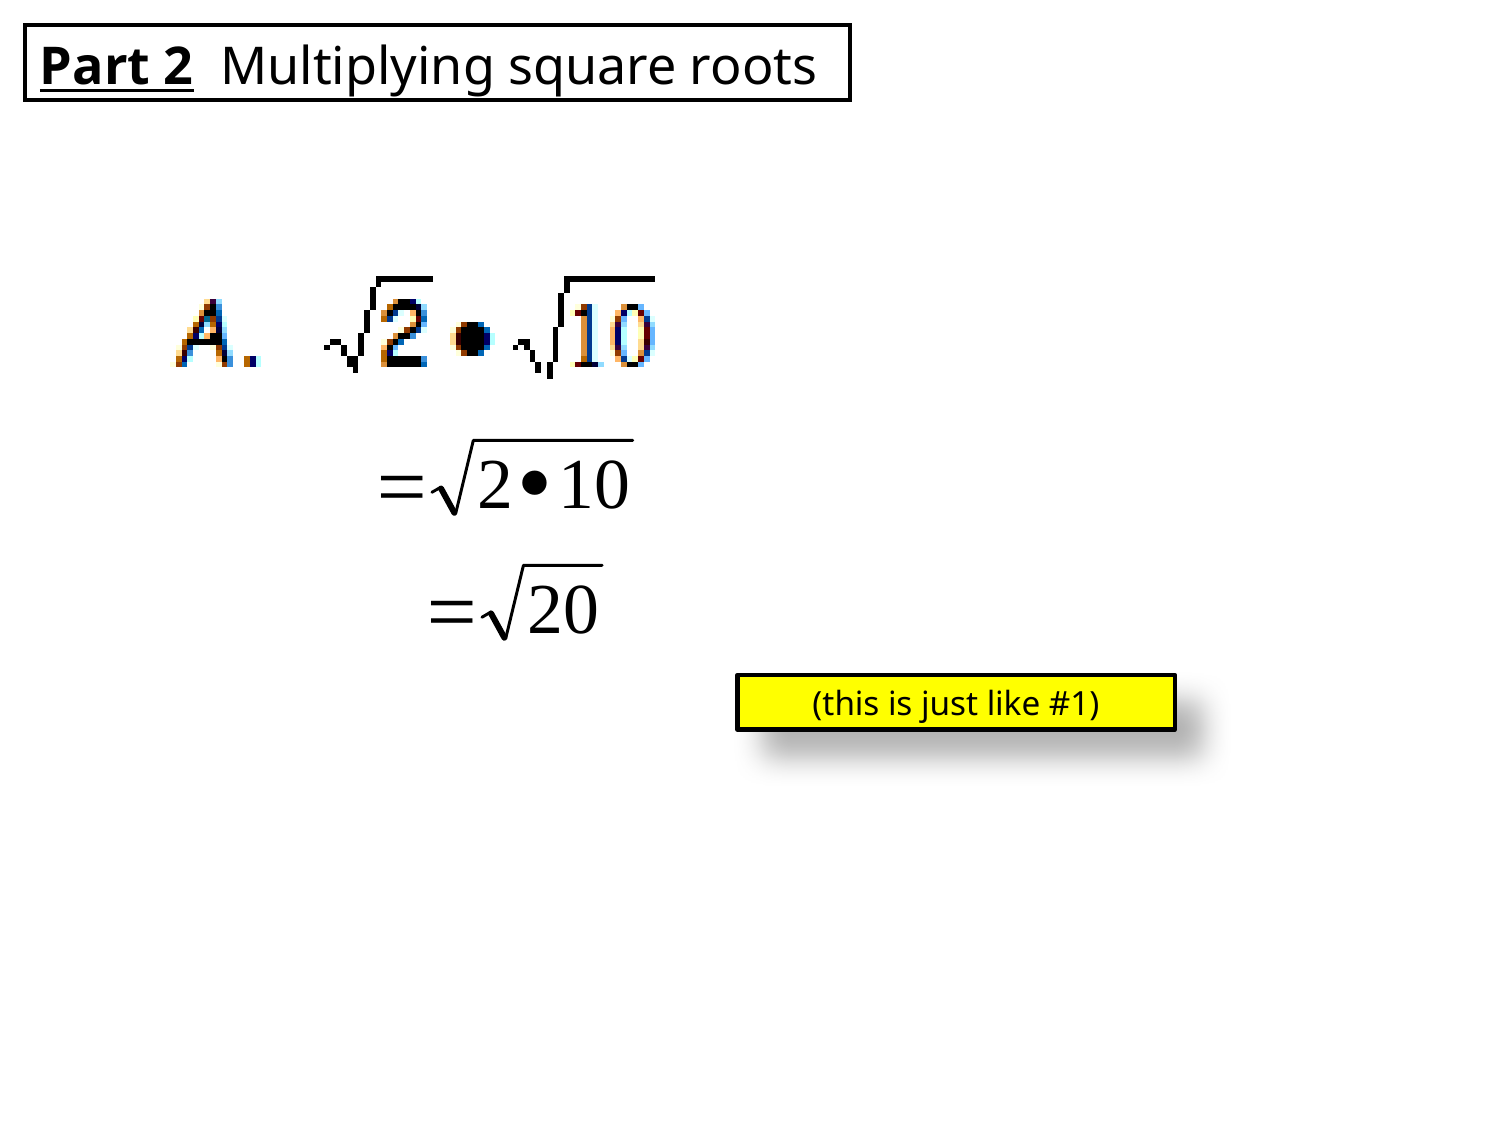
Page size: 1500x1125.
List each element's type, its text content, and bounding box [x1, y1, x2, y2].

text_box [412, 549, 616, 658]
picture [124, 162, 787, 488]
text_box (this is just like #1) [737, 674, 1175, 730]
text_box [362, 424, 650, 533]
text_box Part 2 Multiplying square roots [24, 24, 850, 100]
